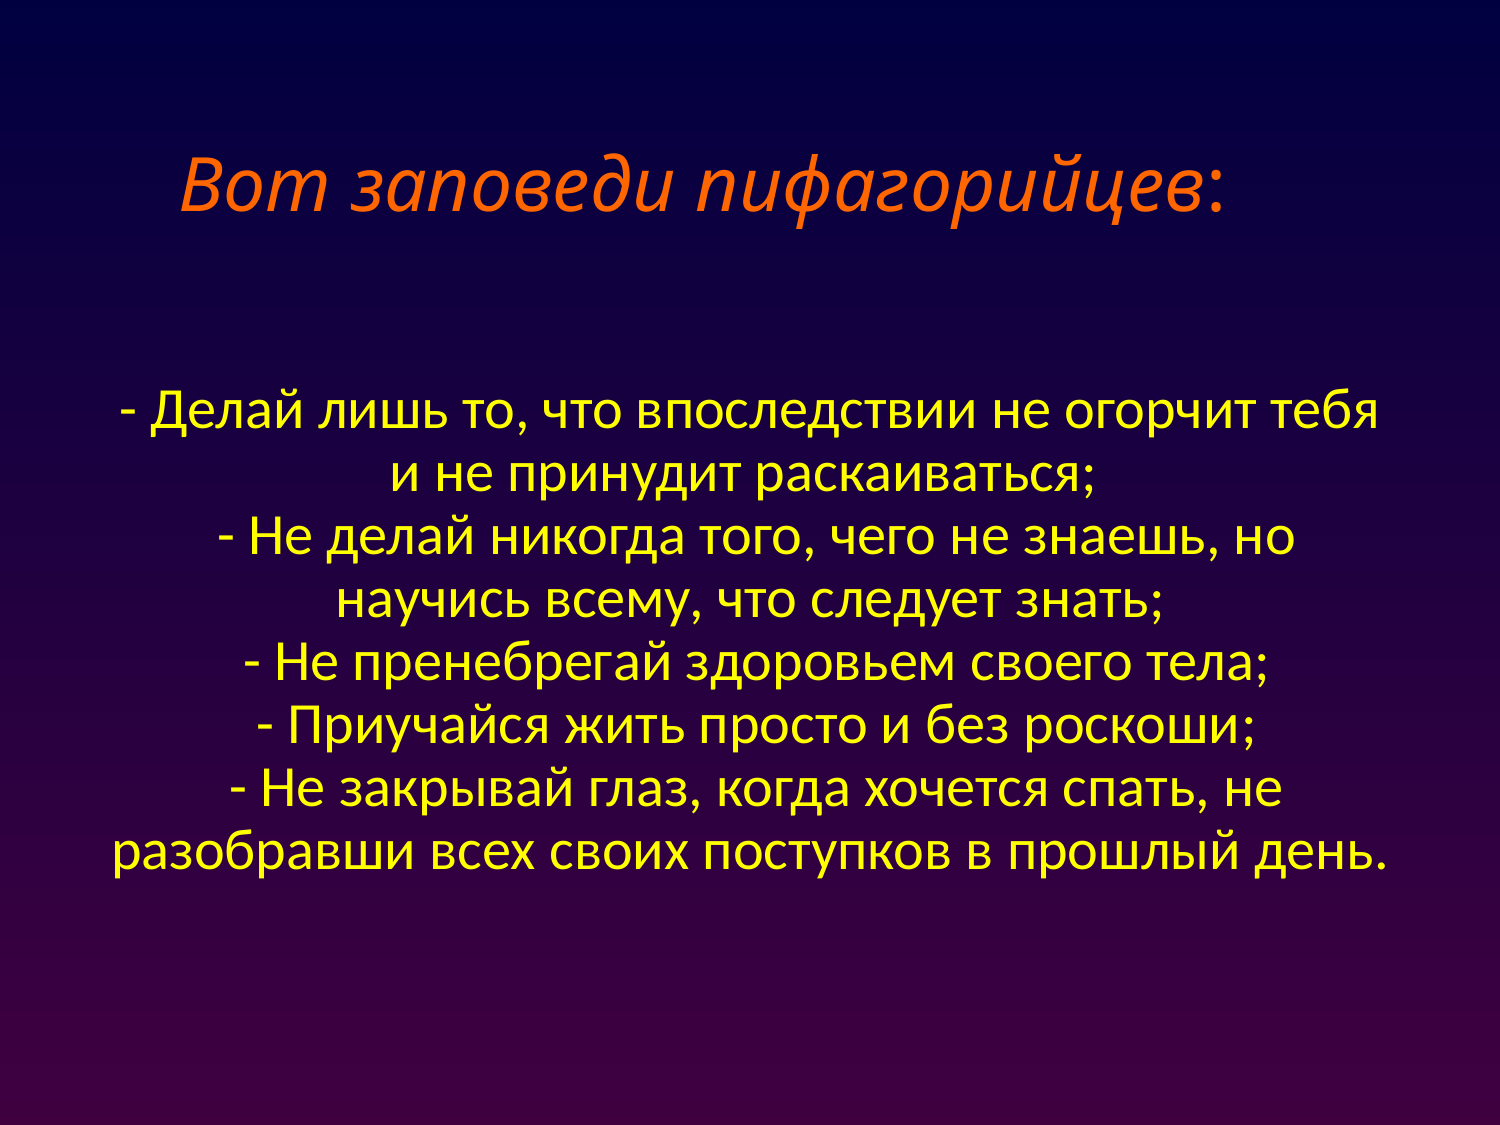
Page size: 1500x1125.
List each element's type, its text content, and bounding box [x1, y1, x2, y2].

text_box - Делай лишь то, что впоследствии не огорчит тебя и не принудит раскаиваться; - Не делай никогда того, чего не знаешь, но научись всему, что следует знать; - Не пренебрегай здоровьем своего тела; - Приучайся жить просто и без роскоши; - Не закрывай глаз, когда хочется спать, не разобравши всех своих поступков в прошлый день. [93, 370, 1407, 890]
text_box Вот заповеди пифагорийцев: [164, 128, 1418, 234]
